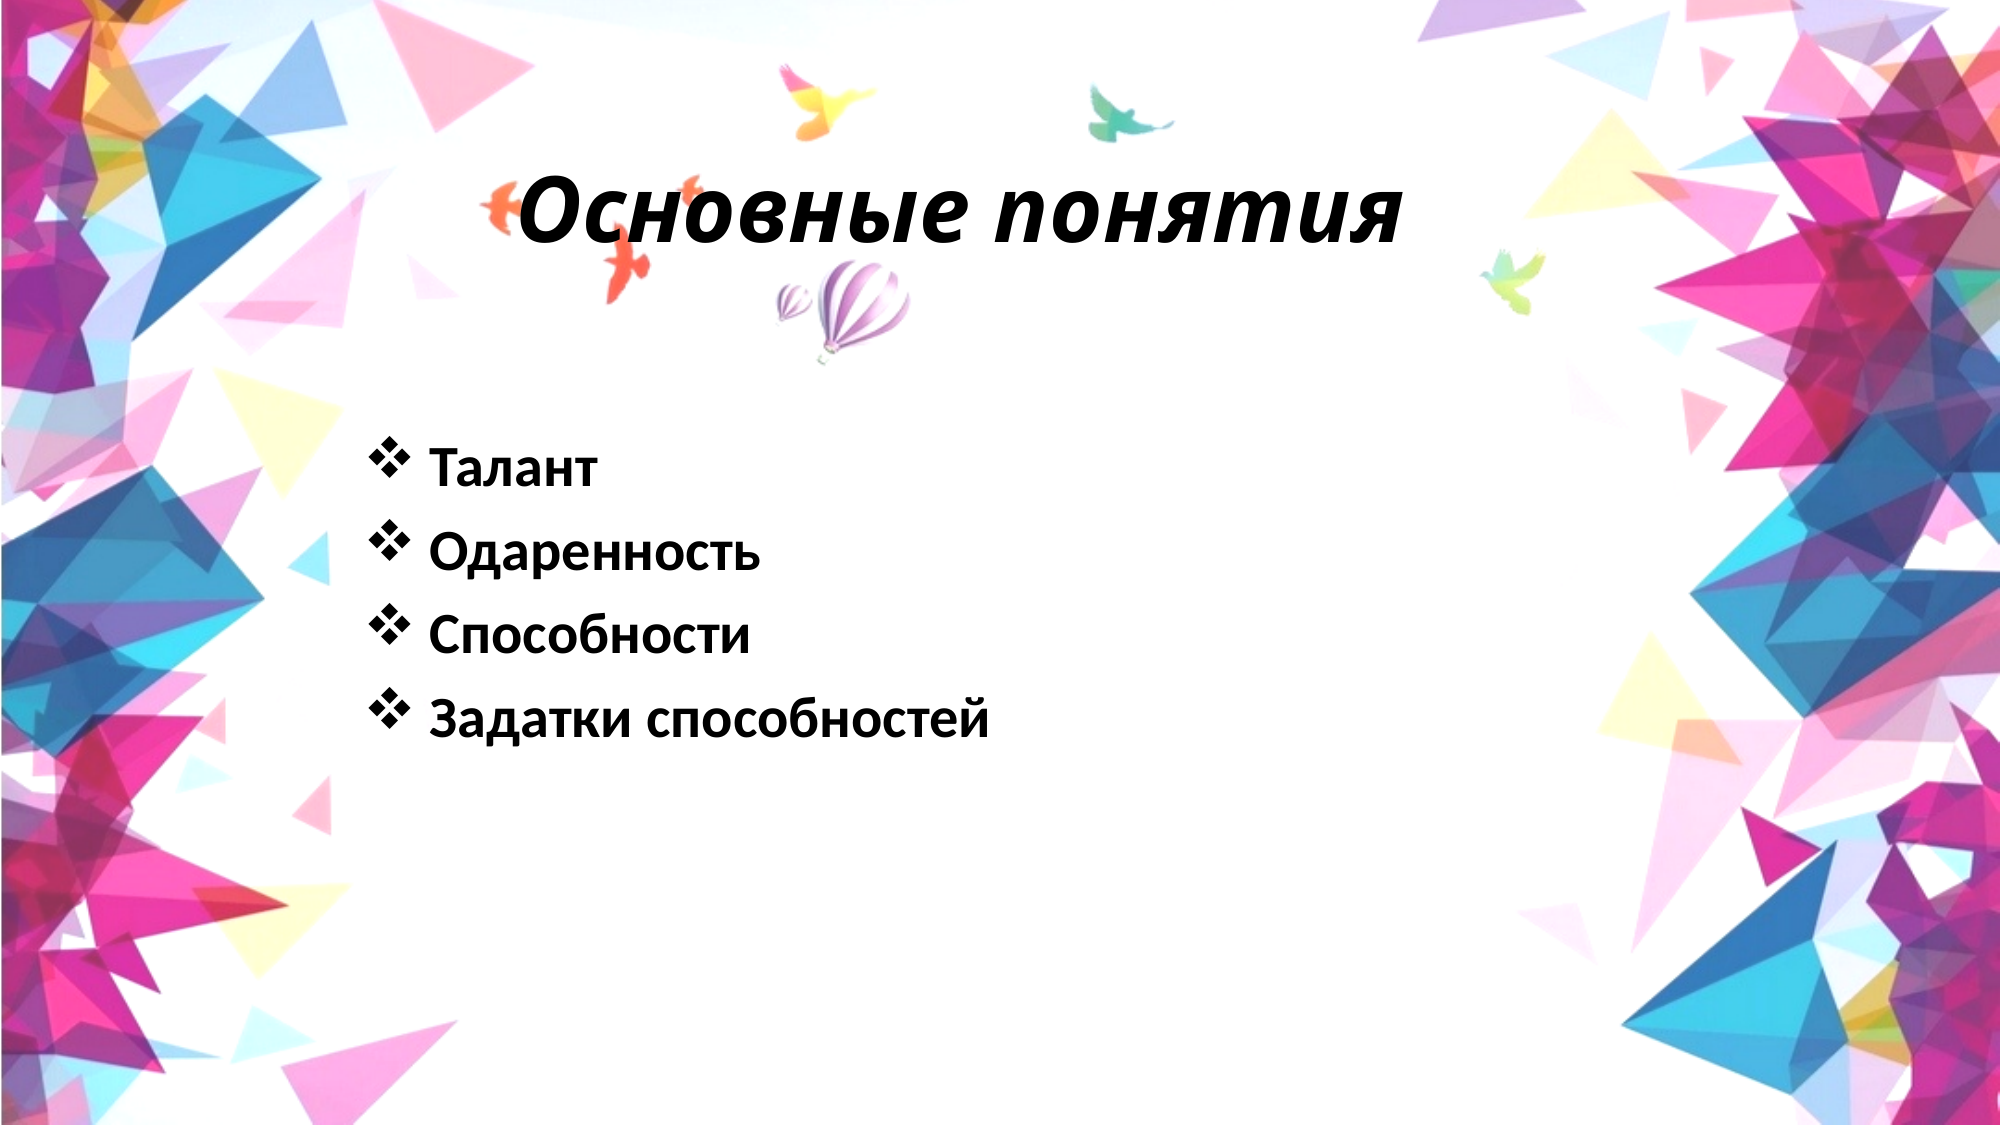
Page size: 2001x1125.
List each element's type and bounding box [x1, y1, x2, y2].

list [0, 0, 2000, 1125]
